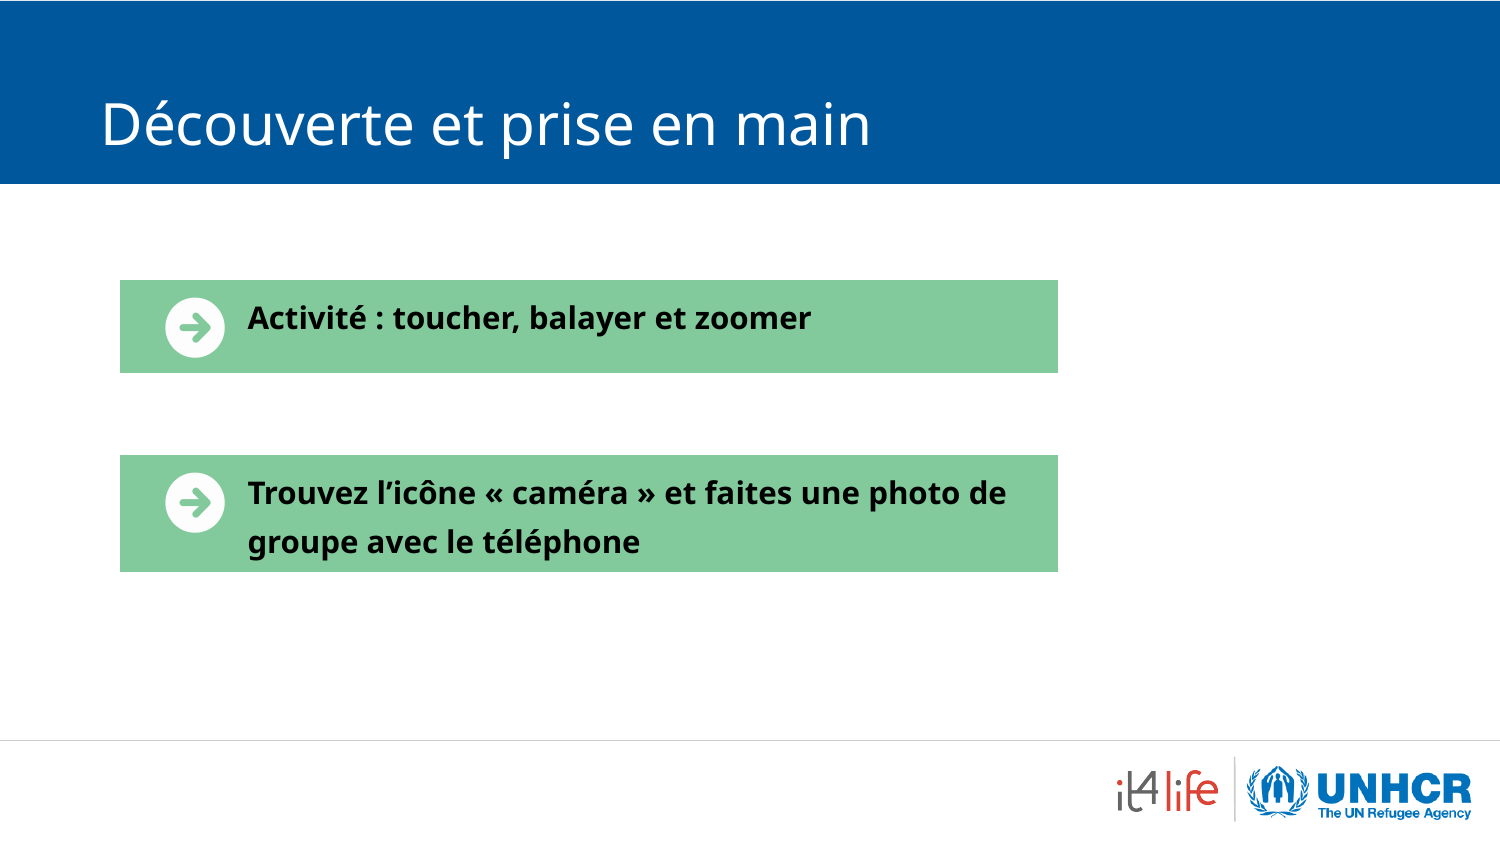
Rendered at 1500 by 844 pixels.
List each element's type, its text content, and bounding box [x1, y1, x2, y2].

text_box [0, 0, 1500, 184]
table_header Trouvez l’icône « caméra » et faites une photo de groupe avec le téléphone [120, 455, 1058, 572]
table_header Activité : toucher, balayer et zoomer [120, 280, 1058, 373]
title Découverte et prise en main [100, 33, 1439, 158]
picture [0, 184, 1500, 844]
